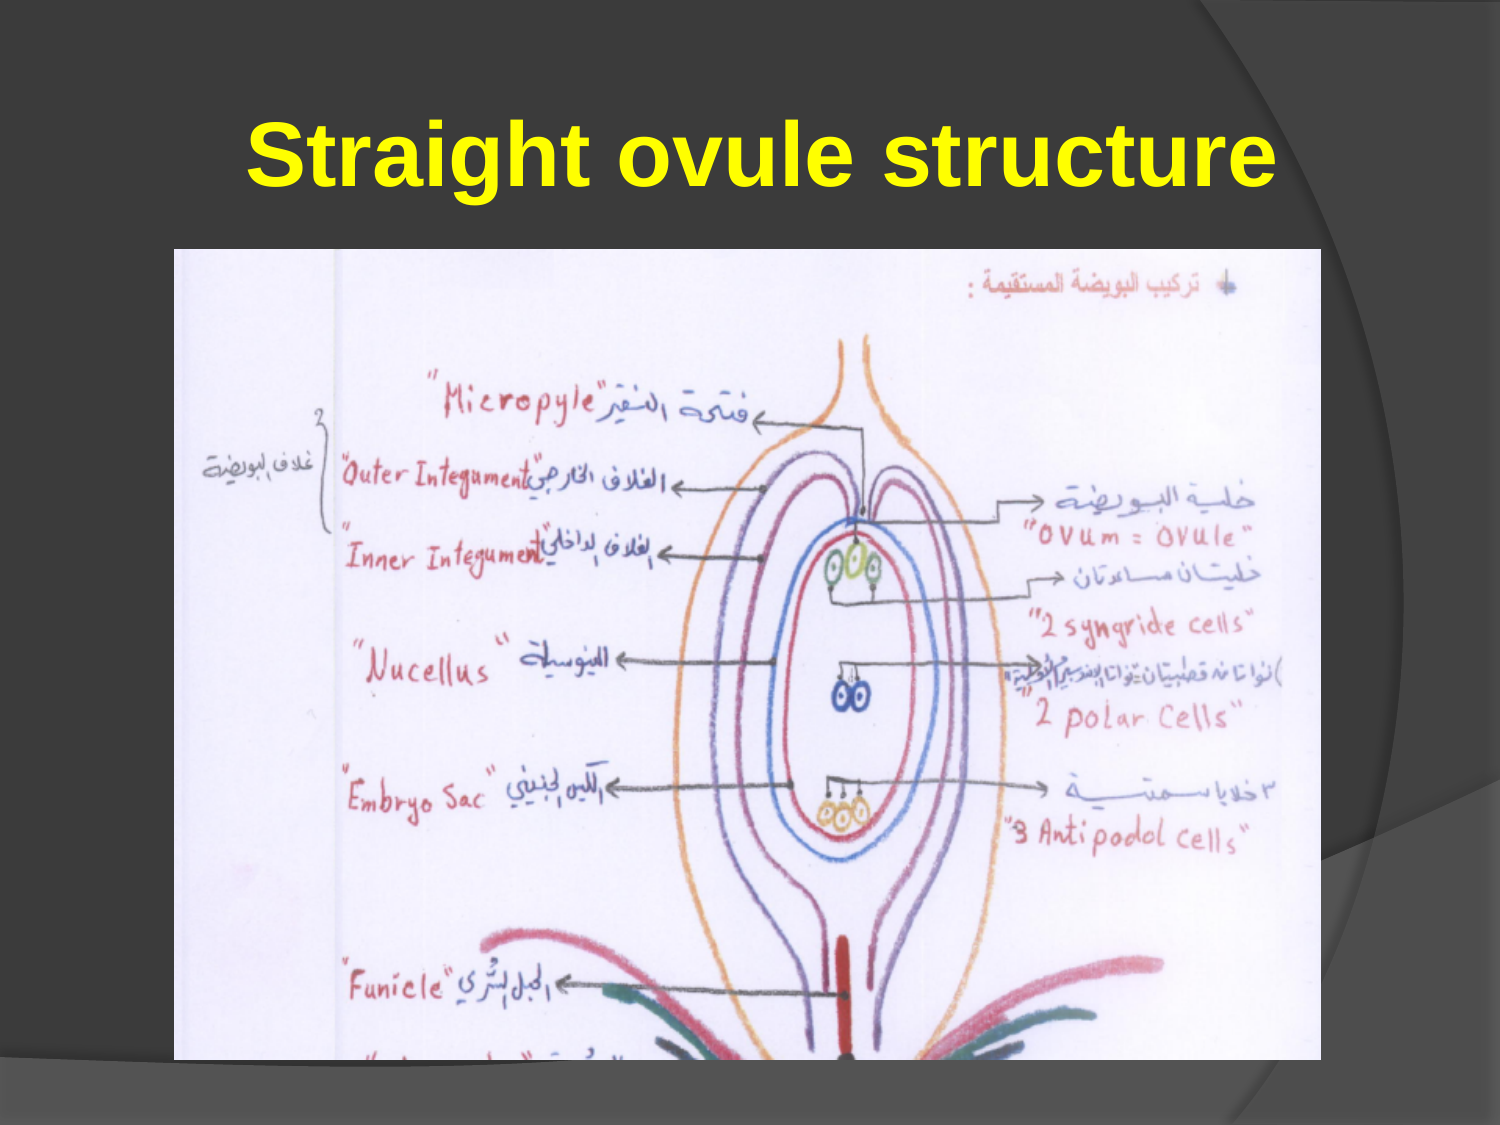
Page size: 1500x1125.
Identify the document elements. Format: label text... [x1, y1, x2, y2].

picture [174, 249, 1321, 1061]
text_box Straight ovule structure [87, 87, 1438, 213]
